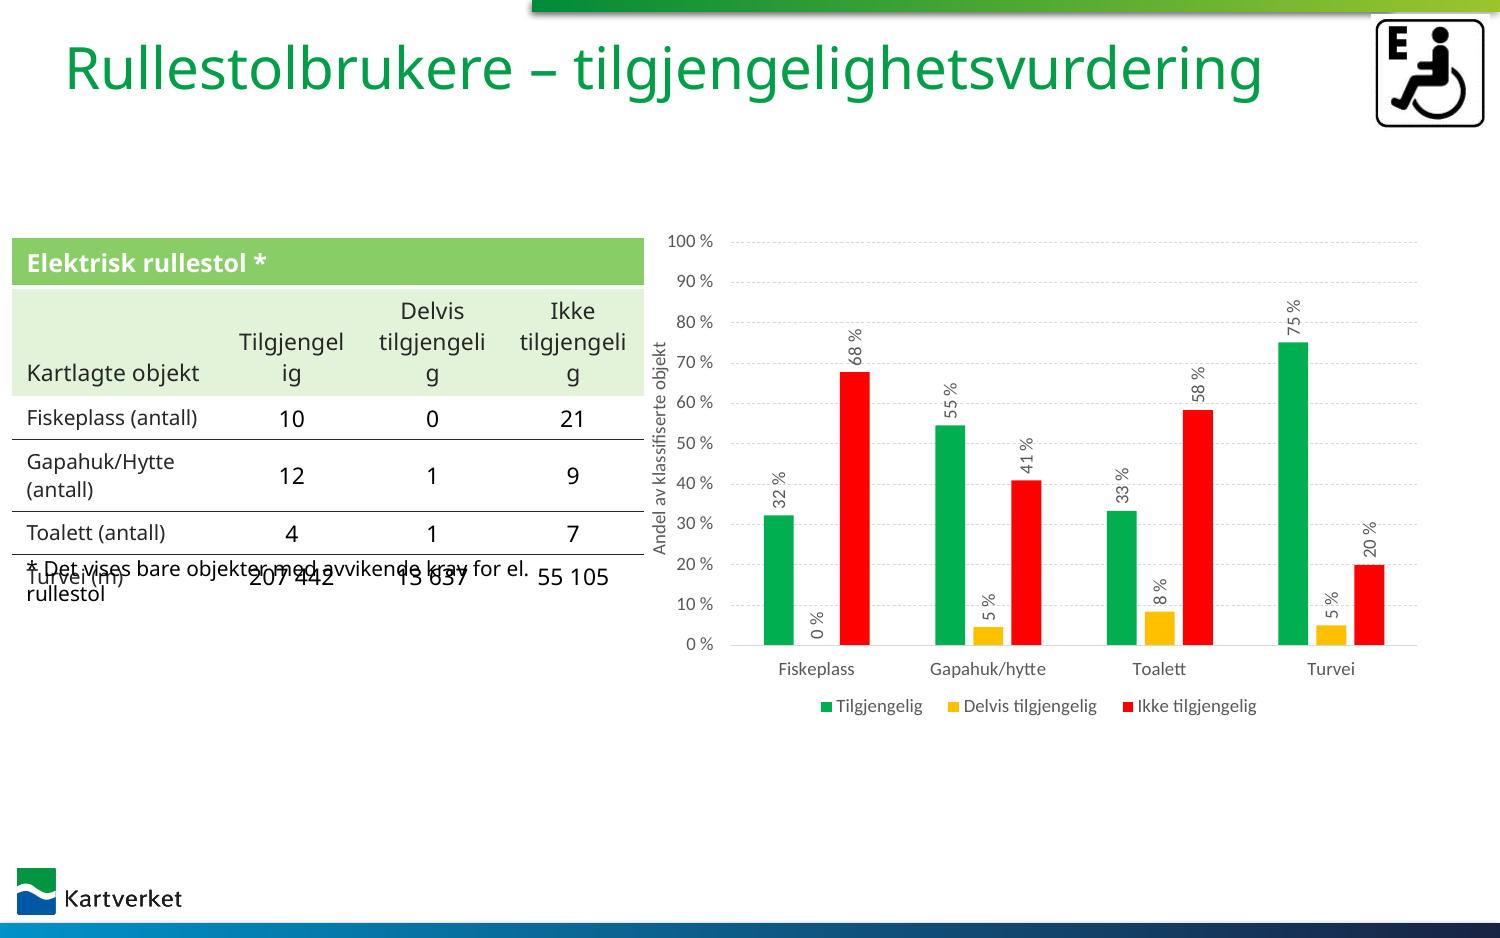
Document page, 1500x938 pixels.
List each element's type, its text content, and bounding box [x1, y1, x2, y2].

table_cell Toalett (antall) [12, 512, 222, 548]
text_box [1371, 13, 1491, 133]
table_cell 1 [362, 512, 503, 548]
table_cell Kartlagte objekt [12, 289, 222, 396]
table_cell Tilgjengelig [222, 289, 362, 396]
table_cell 55 105 [597, 555, 638, 598]
table_cell 12 [222, 440, 362, 511]
table_cell Ikke tilgjengelig [503, 289, 638, 396]
table_cell 9 [503, 440, 638, 511]
table_header Elektrisk rullestol * [12, 238, 638, 285]
table_cell Gapahuk/Hytte (antall) [12, 440, 222, 511]
table_cell 4 [222, 512, 362, 548]
text_box * Det vises bare objekter med avvikende krav for el. rullestol [11, 548, 597, 613]
table_cell 0 [362, 396, 503, 439]
table_cell 7 [503, 512, 638, 554]
table_cell 1 [362, 440, 503, 511]
text_box Rullestolbrukere – tilgjengelighetsvurdering [49, 12, 1372, 109]
table_cell Fiskeplass (antall) [12, 396, 222, 439]
table_cell Delvis tilgjengelig [362, 289, 503, 396]
table_cell 21 [503, 396, 638, 439]
picture [643, 218, 1429, 728]
table_cell 10 [222, 396, 362, 439]
